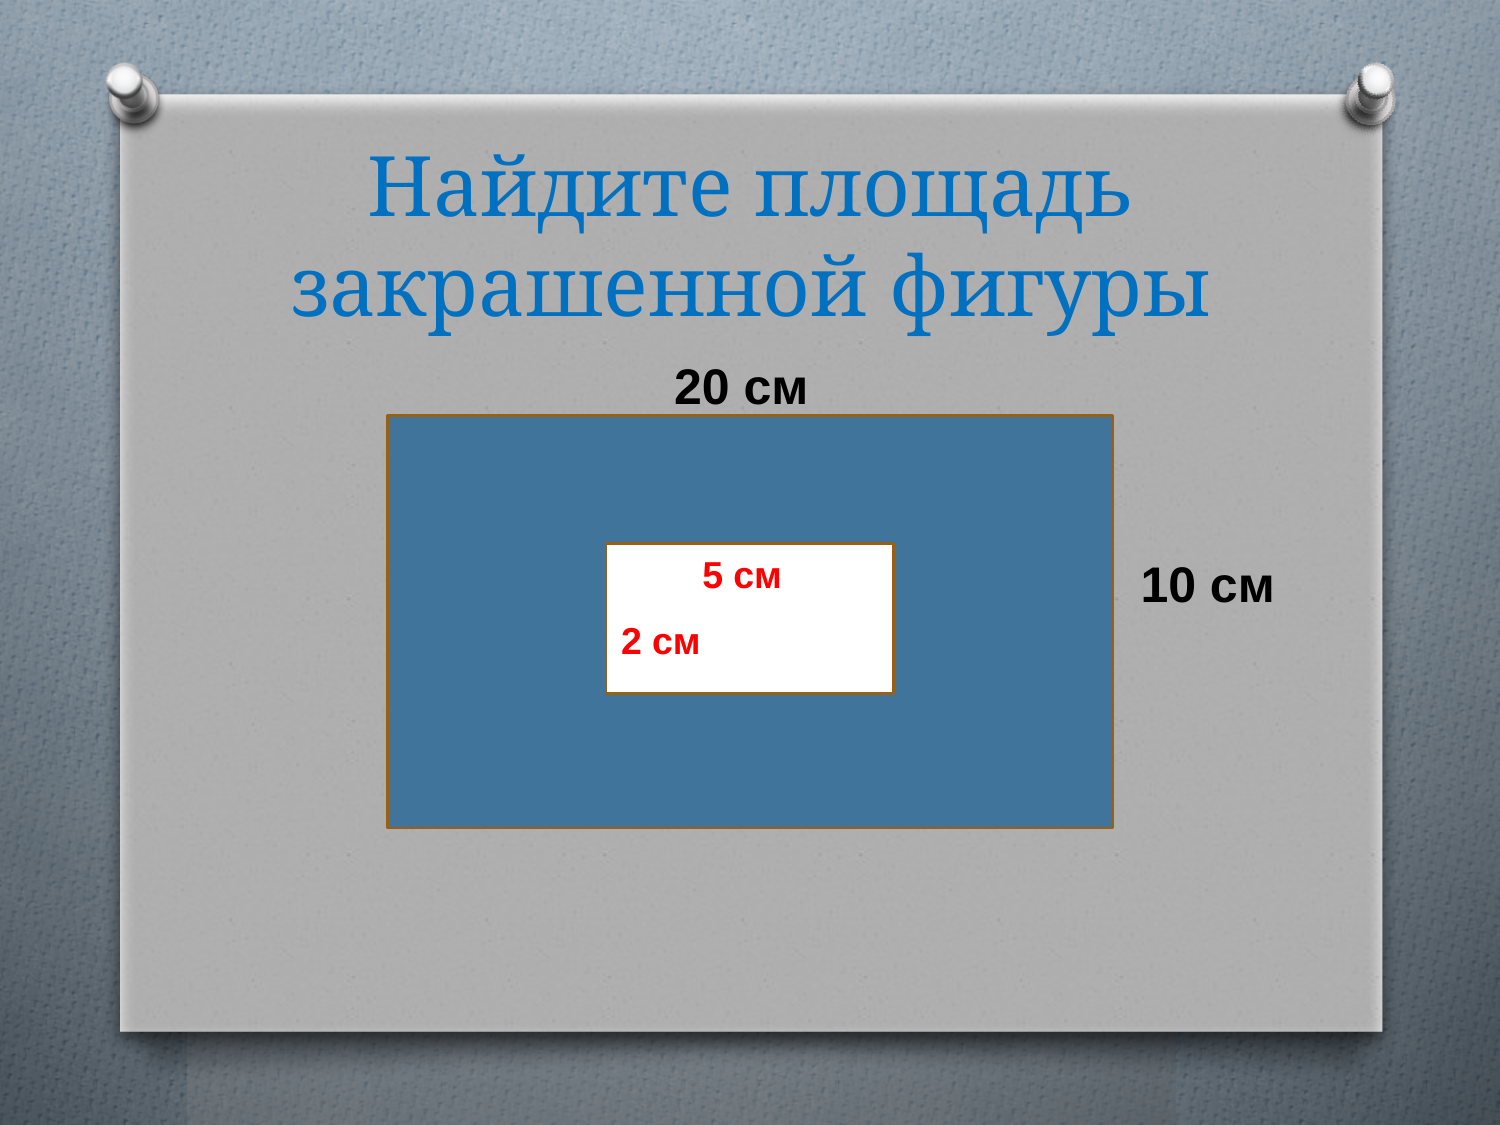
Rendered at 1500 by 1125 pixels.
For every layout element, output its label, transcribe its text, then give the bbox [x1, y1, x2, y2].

text_box 10 см [1125, 544, 1290, 620]
title Найдите площадь закрашенной фигуры [179, 134, 1323, 332]
text_box 5 см [687, 543, 841, 604]
text_box 110 [386, 414, 1114, 829]
text_box 2 см [606, 609, 725, 670]
picture [1317, 35, 1439, 156]
text_box 20 см [659, 347, 841, 423]
text_box [605, 542, 895, 695]
picture [75, 31, 197, 152]
